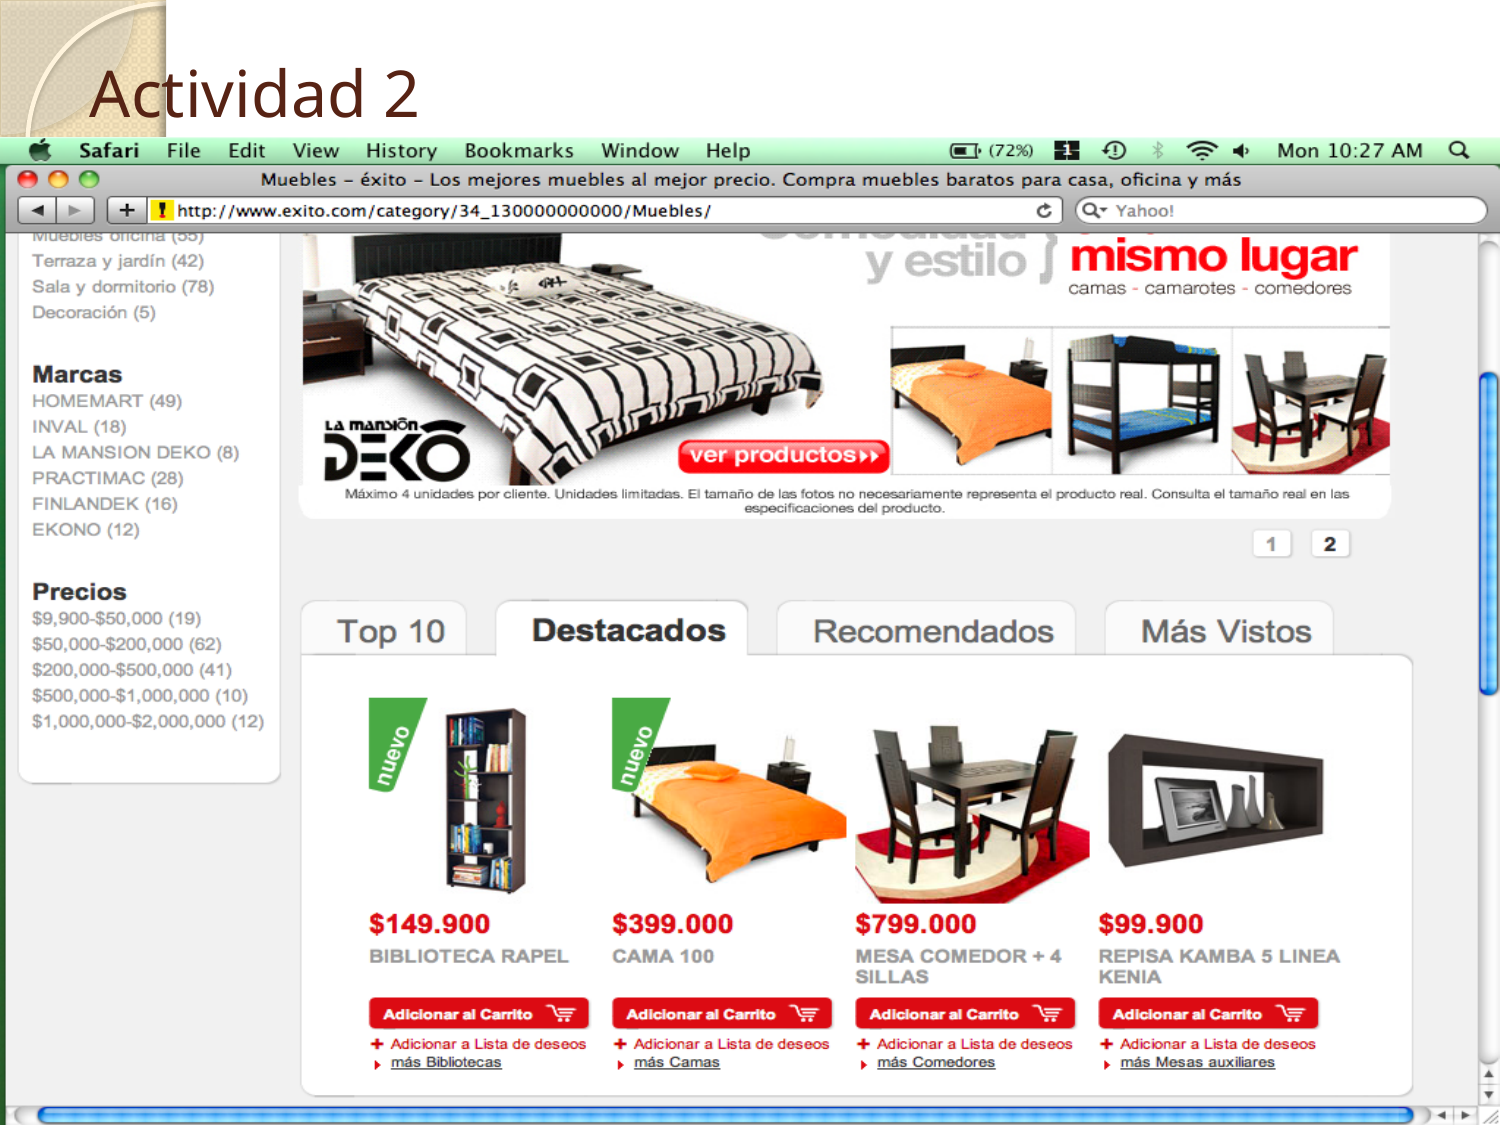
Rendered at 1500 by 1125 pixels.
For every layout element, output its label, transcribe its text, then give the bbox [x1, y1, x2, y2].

title Actividad 2 [75, 45, 1466, 133]
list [0, 137, 1500, 1125]
